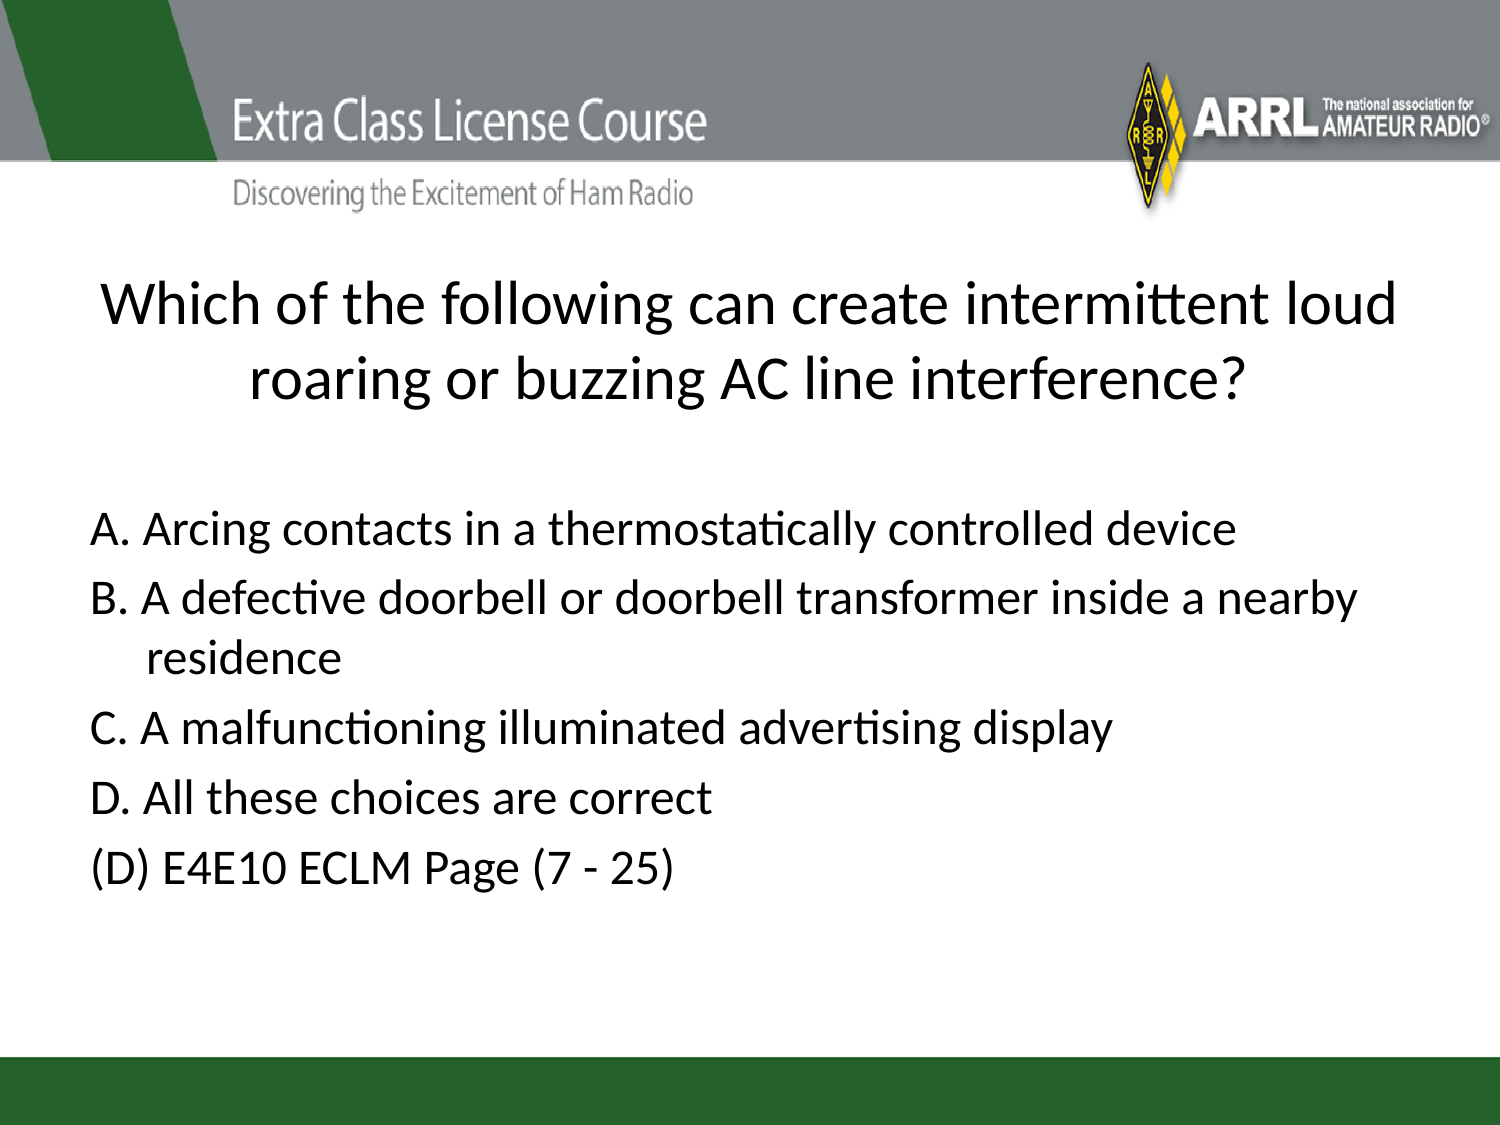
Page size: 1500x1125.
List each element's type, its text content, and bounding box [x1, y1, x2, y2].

title Which of the following can create intermittent loud roaring or buzzing AC line interference? [75, 254, 1425, 435]
picture [0, 0, 1500, 1125]
list A. Arcing contacts in a thermostatically controlled device B. A defective doorbell or doorbell transformer inside a nearby residence C. A malfunctioning illuminated advertising display D. All these choices are correct (D) E4E10 ECLM Page (7 - 25) [75, 487, 1425, 1005]
